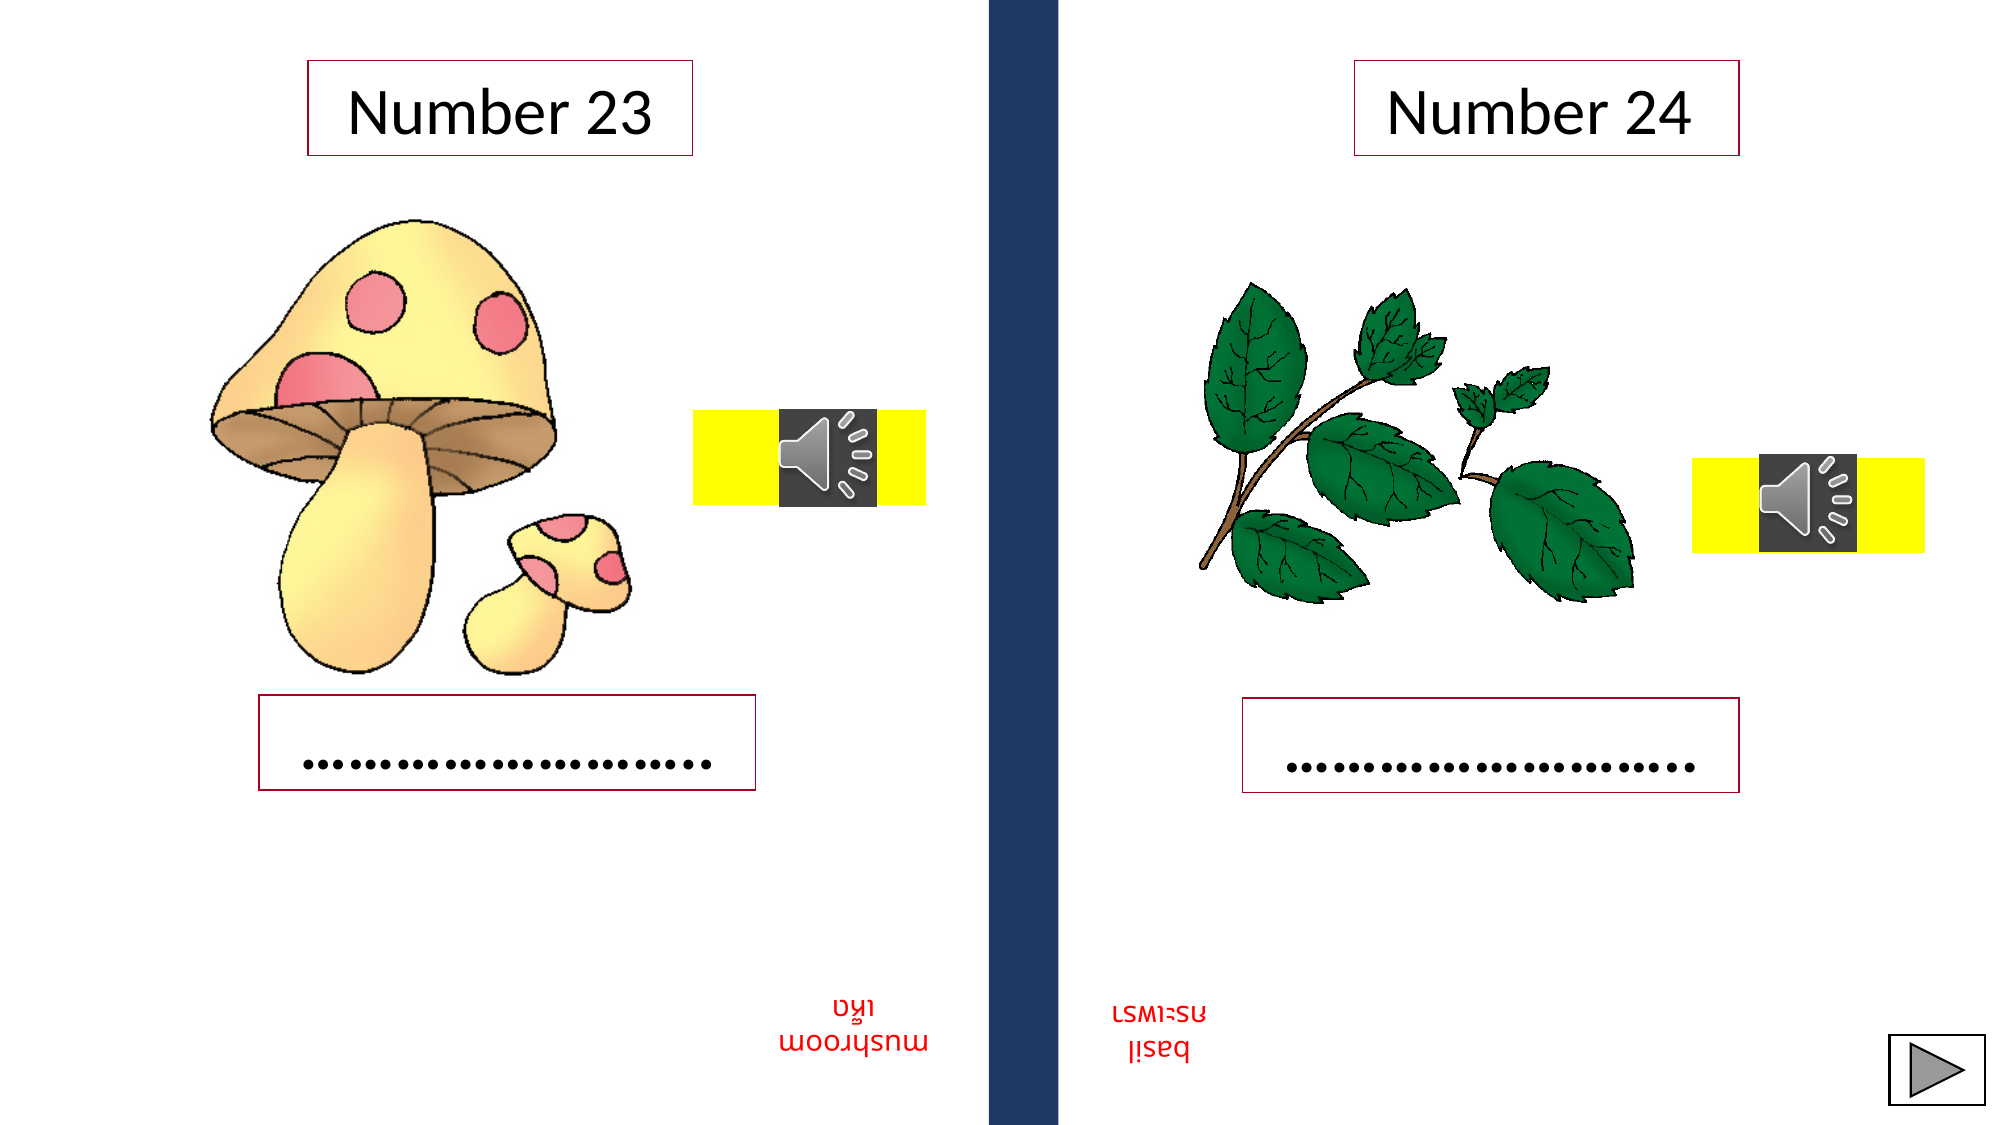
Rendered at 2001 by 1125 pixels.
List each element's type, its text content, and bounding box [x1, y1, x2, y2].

text_box Number 24 [1354, 60, 1739, 156]
picture [168, 189, 673, 693]
table_header [1692, 458, 1758, 553]
picture [1158, 261, 1647, 615]
text_box basil กระเพรา [1063, 993, 1255, 1078]
text_box mushroom เห็ด [749, 987, 958, 1072]
table_header [693, 410, 778, 505]
text_box [988, 0, 1059, 1125]
text_box …………………….. [259, 695, 756, 790]
picture [778, 407, 879, 508]
picture [1758, 452, 1859, 553]
text_box Number 23 [308, 60, 693, 156]
table_header [879, 410, 926, 505]
text_box …………………….. [1242, 697, 1739, 793]
text_box [1888, 1034, 1986, 1106]
table_header [1859, 458, 1925, 553]
